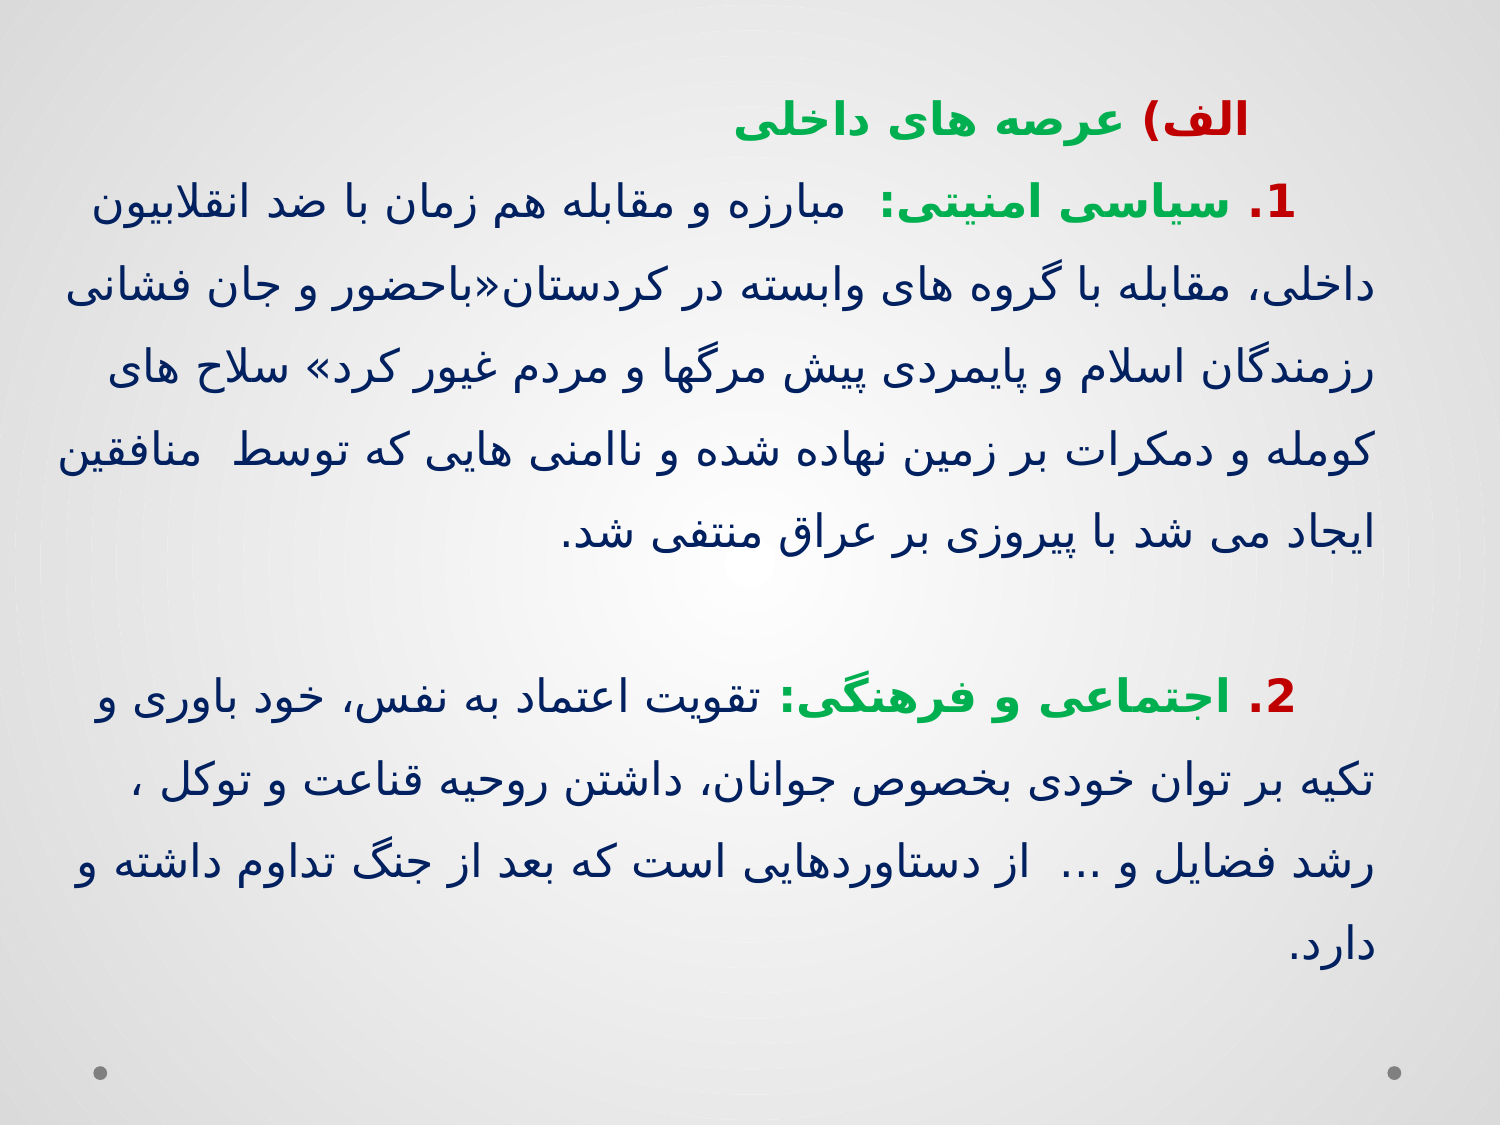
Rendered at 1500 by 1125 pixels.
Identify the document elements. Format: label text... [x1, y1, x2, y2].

title الف) عرصه های داخلی 1. سیاسی امنیتی: مبارزه و مقابله هم زمان با ضد انقلابیون داخلی، مقابله با گروه های وابسته در کردستان«باحضور و جان فشانی رزمندگان اسلام و پایمردی پیش مرگها و مردم غیور کرد» سلاح های کومله و دمکرات بر زمین نهاده شده و ناامنی هایی که توسط منافقین ایجاد می شد با پیروزی بر عراق منتفی شد. 2. اجتماعی و فرهنگی: تقویت اعتماد به نفس، خود باوری و تکیه بر توان خودی بخصوص جوانان، داشتن روحیه قناعت و توکل ، رشد فضایل و ... از دستاوردهایی است که بعد از جنگ تداوم داشته و دارد. [29, 137, 1392, 1104]
